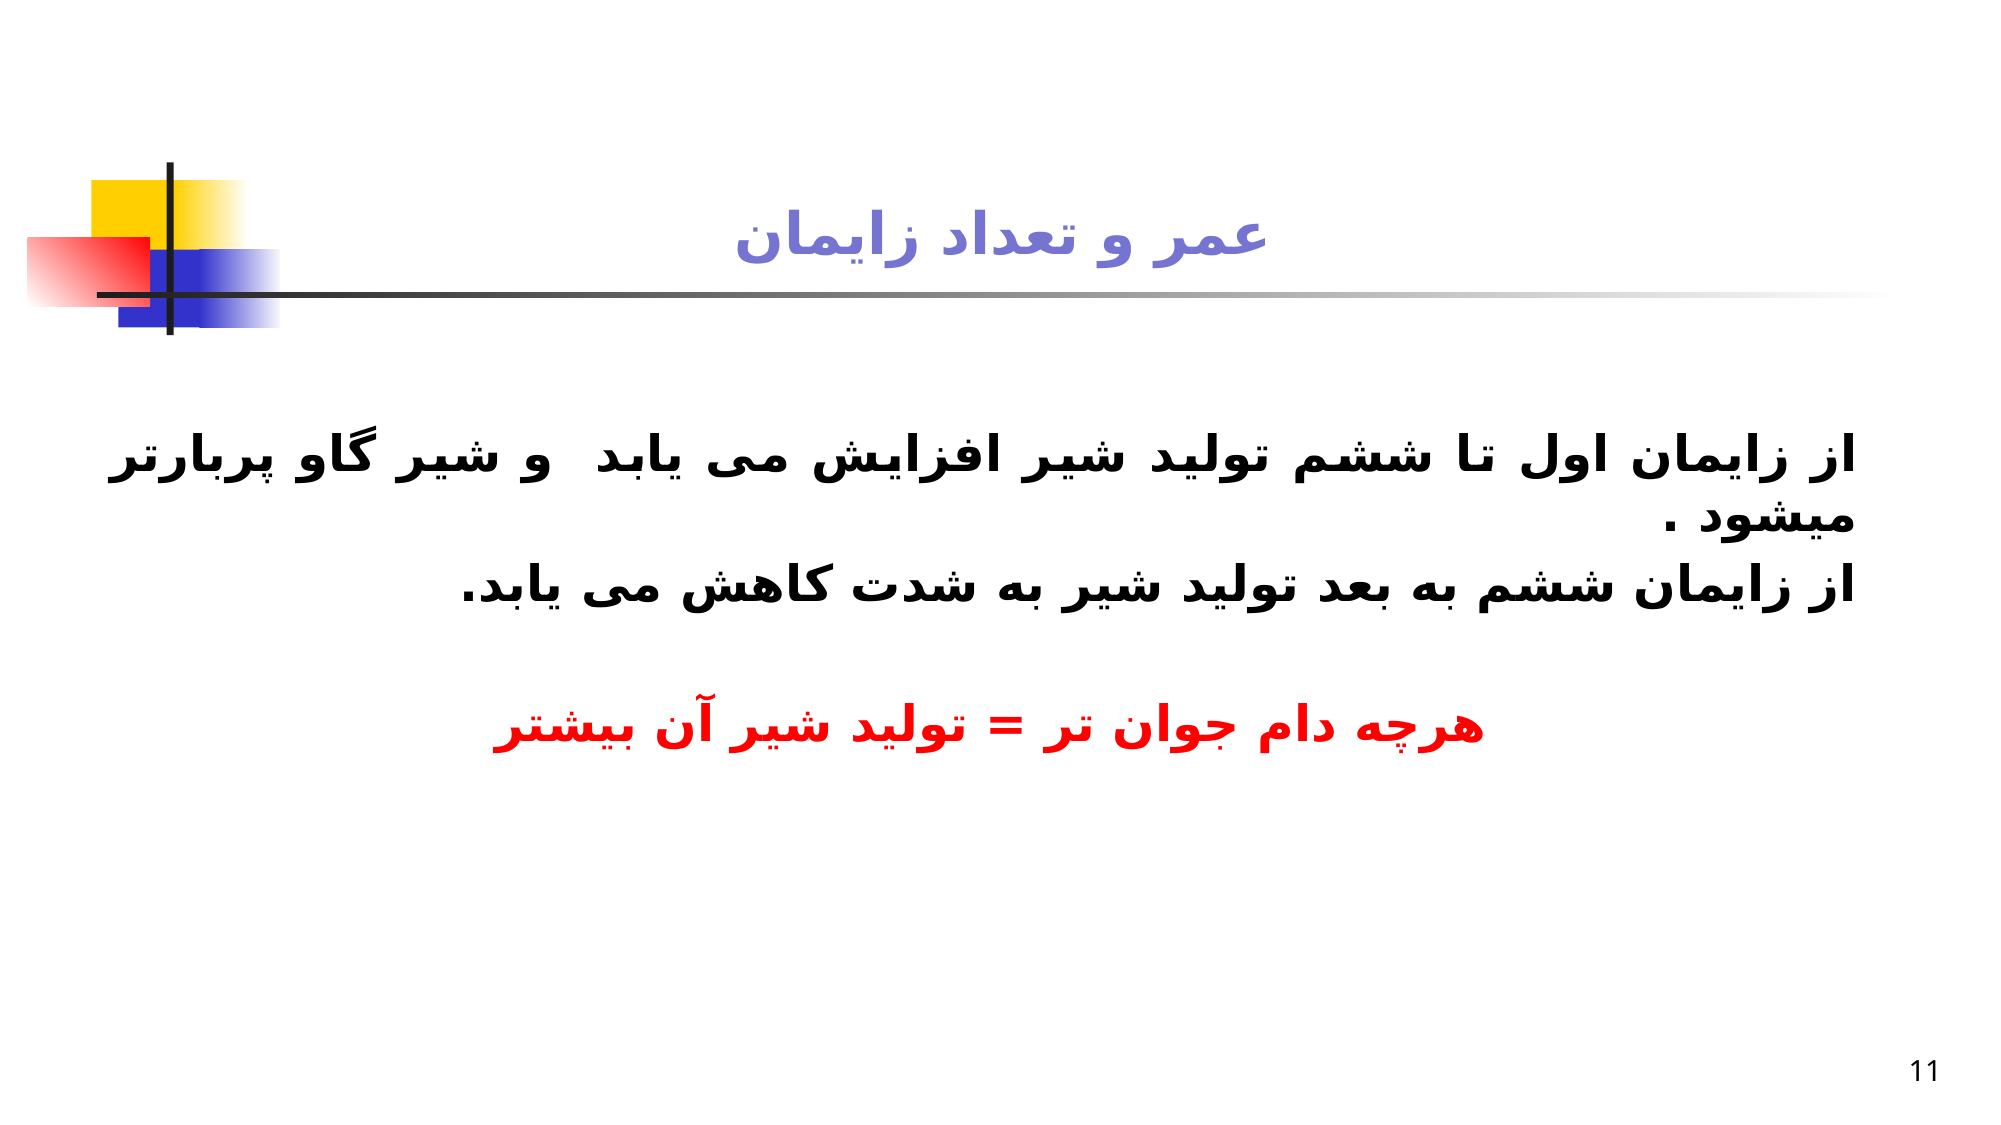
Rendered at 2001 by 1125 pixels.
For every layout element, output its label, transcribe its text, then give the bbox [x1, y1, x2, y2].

slide_number 11 [1873, 1023, 1958, 1100]
title عمر و تعداد زایمان [140, 34, 1846, 274]
list از زایمان اول تا ششم تولید شیر افزایش می یابد و شیر گاو پربارتر میشود . از زایمان ششم به بعد تولید شیر به شدت کاهش می یابد. هرچه دام جوان تر = تولید شیر آن بیشتر [92, 274, 1873, 1100]
